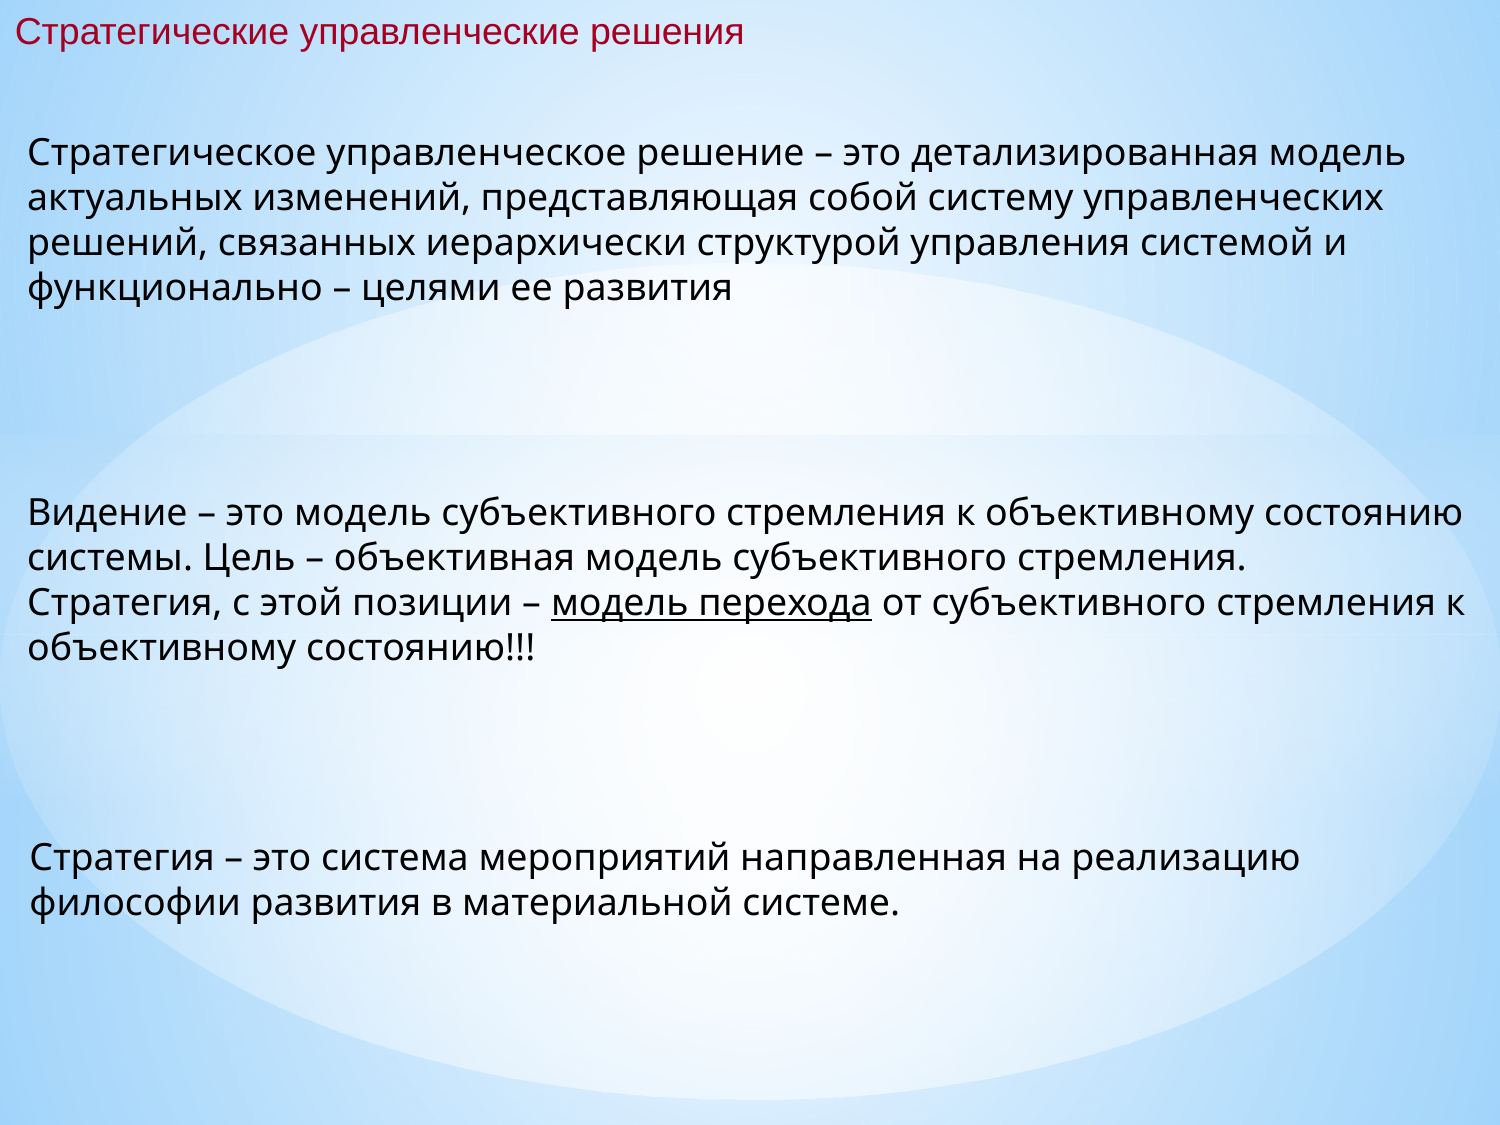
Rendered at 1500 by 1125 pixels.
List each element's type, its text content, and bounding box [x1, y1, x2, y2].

text_box Стратегическое управленческое решение – это детализированная модель актуальных изменений, представляющая собой систему управленческих решений, связанных иерархически структурой управления системой и функционально – целями ее развития [27, 128, 1500, 309]
text_box Стратегические управленческие решения [0, 0, 1500, 60]
text_box Стратегия – это система мероприятий направленная на реализацию философии развития в материальной системе. [29, 832, 1471, 923]
text_box Видение – это модель субъективного стремления к объективному состоянию системы. Цель – объективная модель субъективного стремления. Стратегия, с этой позиции – модель перехода от субъективного стремления к объективному состоянию!!! [27, 488, 1500, 669]
